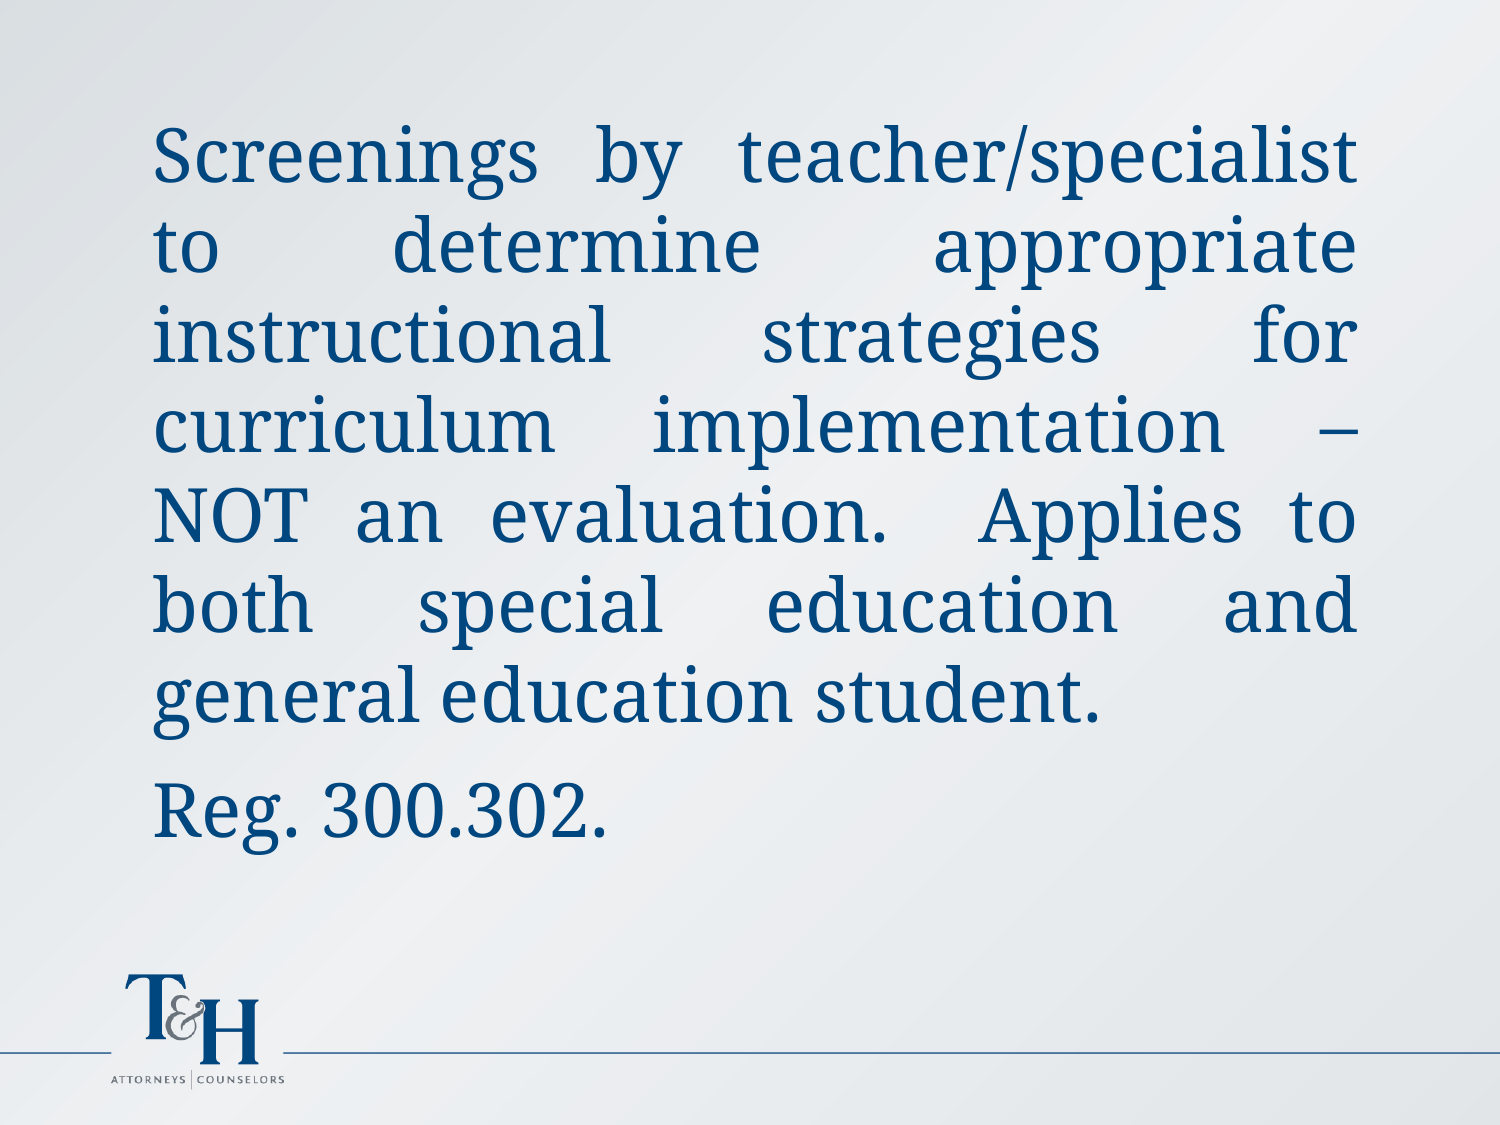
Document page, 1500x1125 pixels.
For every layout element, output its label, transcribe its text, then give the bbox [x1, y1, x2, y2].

picture [0, 0, 1500, 1125]
list Screenings by teacher/specialist to determine appropriate instructional strategies for curriculum implementation – NOT an evaluation. Applies to both special education and general education student. Reg. 300.302. [137, 99, 1376, 963]
